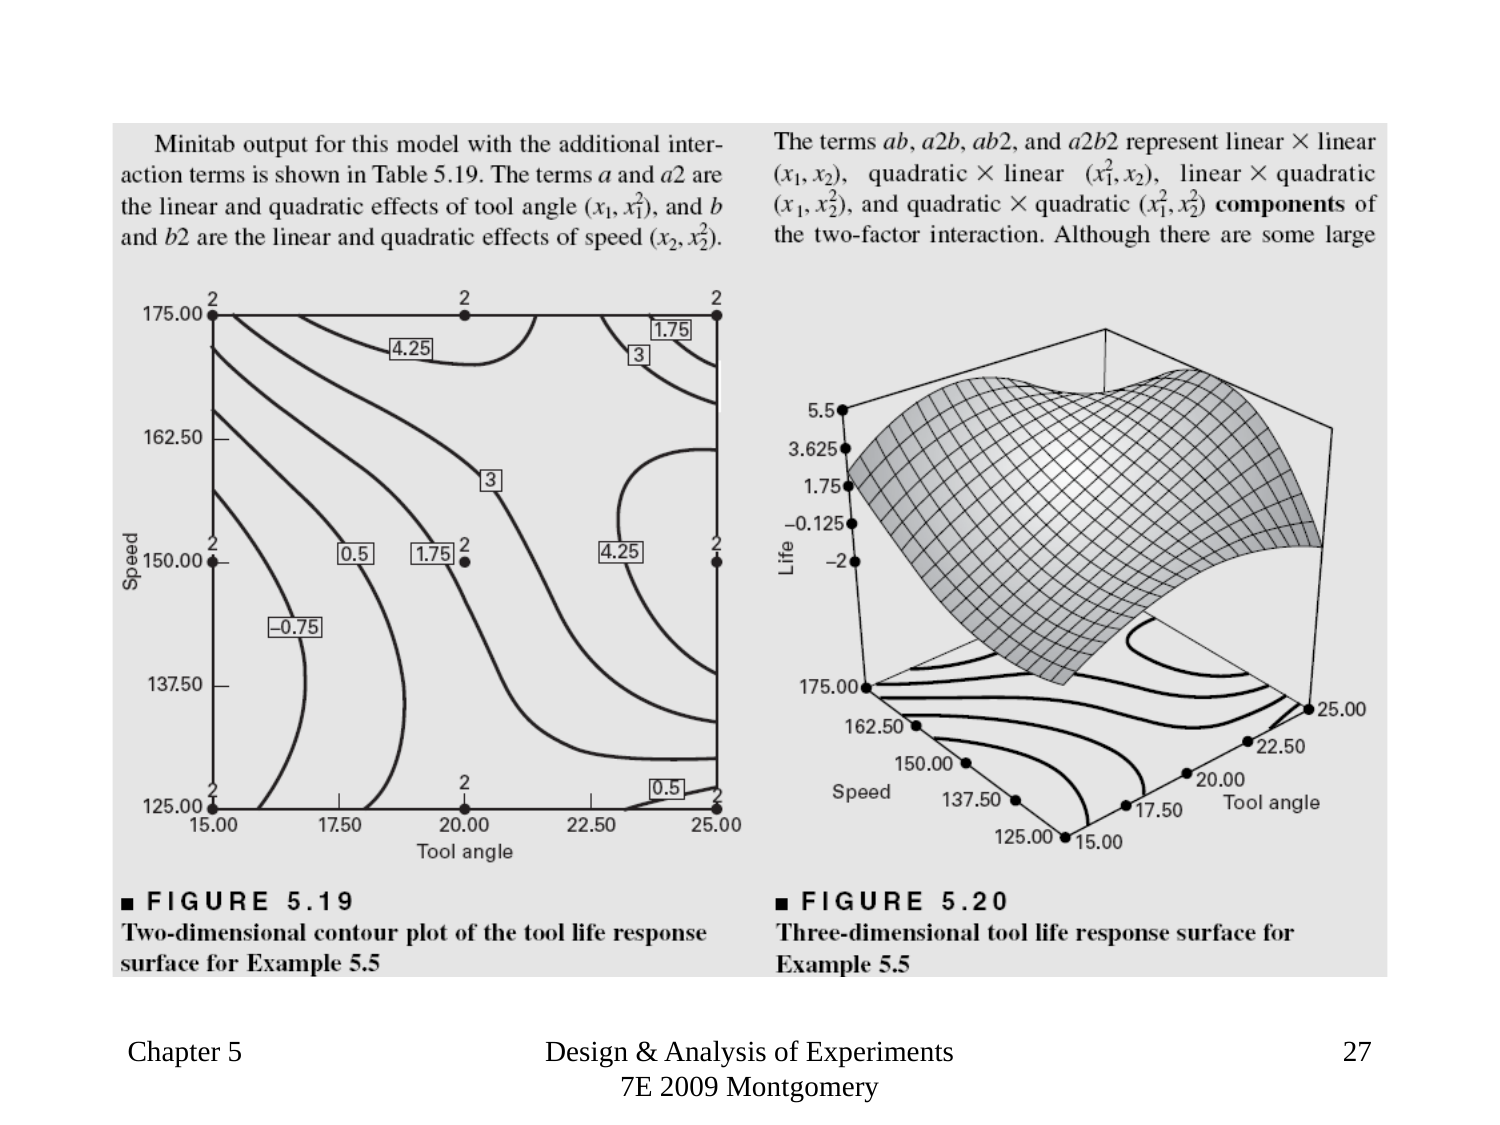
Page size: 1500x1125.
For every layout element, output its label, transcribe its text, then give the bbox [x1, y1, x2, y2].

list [112, 122, 1388, 977]
footer Design & Analysis of Experiments 7E 2009 Montgomery [512, 1024, 988, 1101]
slide_number Chapter 5 [112, 1024, 426, 1101]
slide_number 27 [1074, 1024, 1388, 1101]
